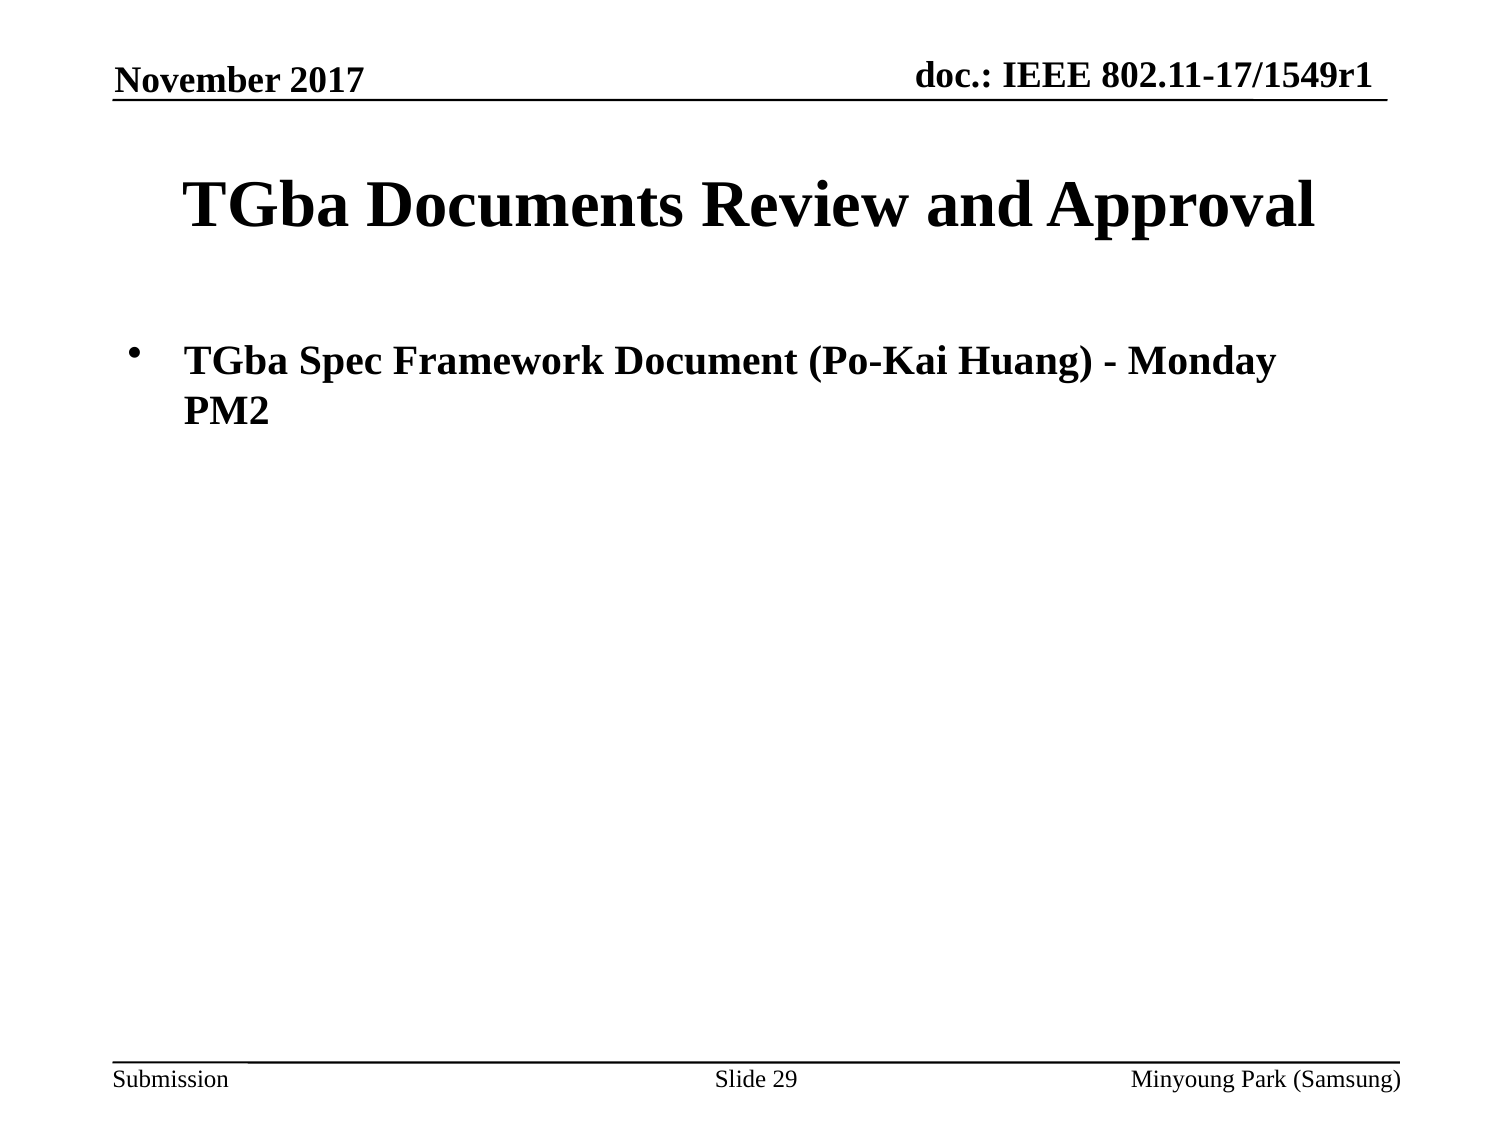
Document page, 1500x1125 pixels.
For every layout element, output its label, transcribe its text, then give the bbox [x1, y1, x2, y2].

list TGba Spec Framework Document (Po-Kai Huang) - Monday PM2 [112, 324, 1388, 1000]
slide_number Slide 29 [712, 1061, 800, 1093]
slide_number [114, 54, 374, 101]
footer Minyoung Park (Samsung) [949, 1061, 1402, 1093]
title TGba Documents Review and Approval [112, 112, 1388, 288]
